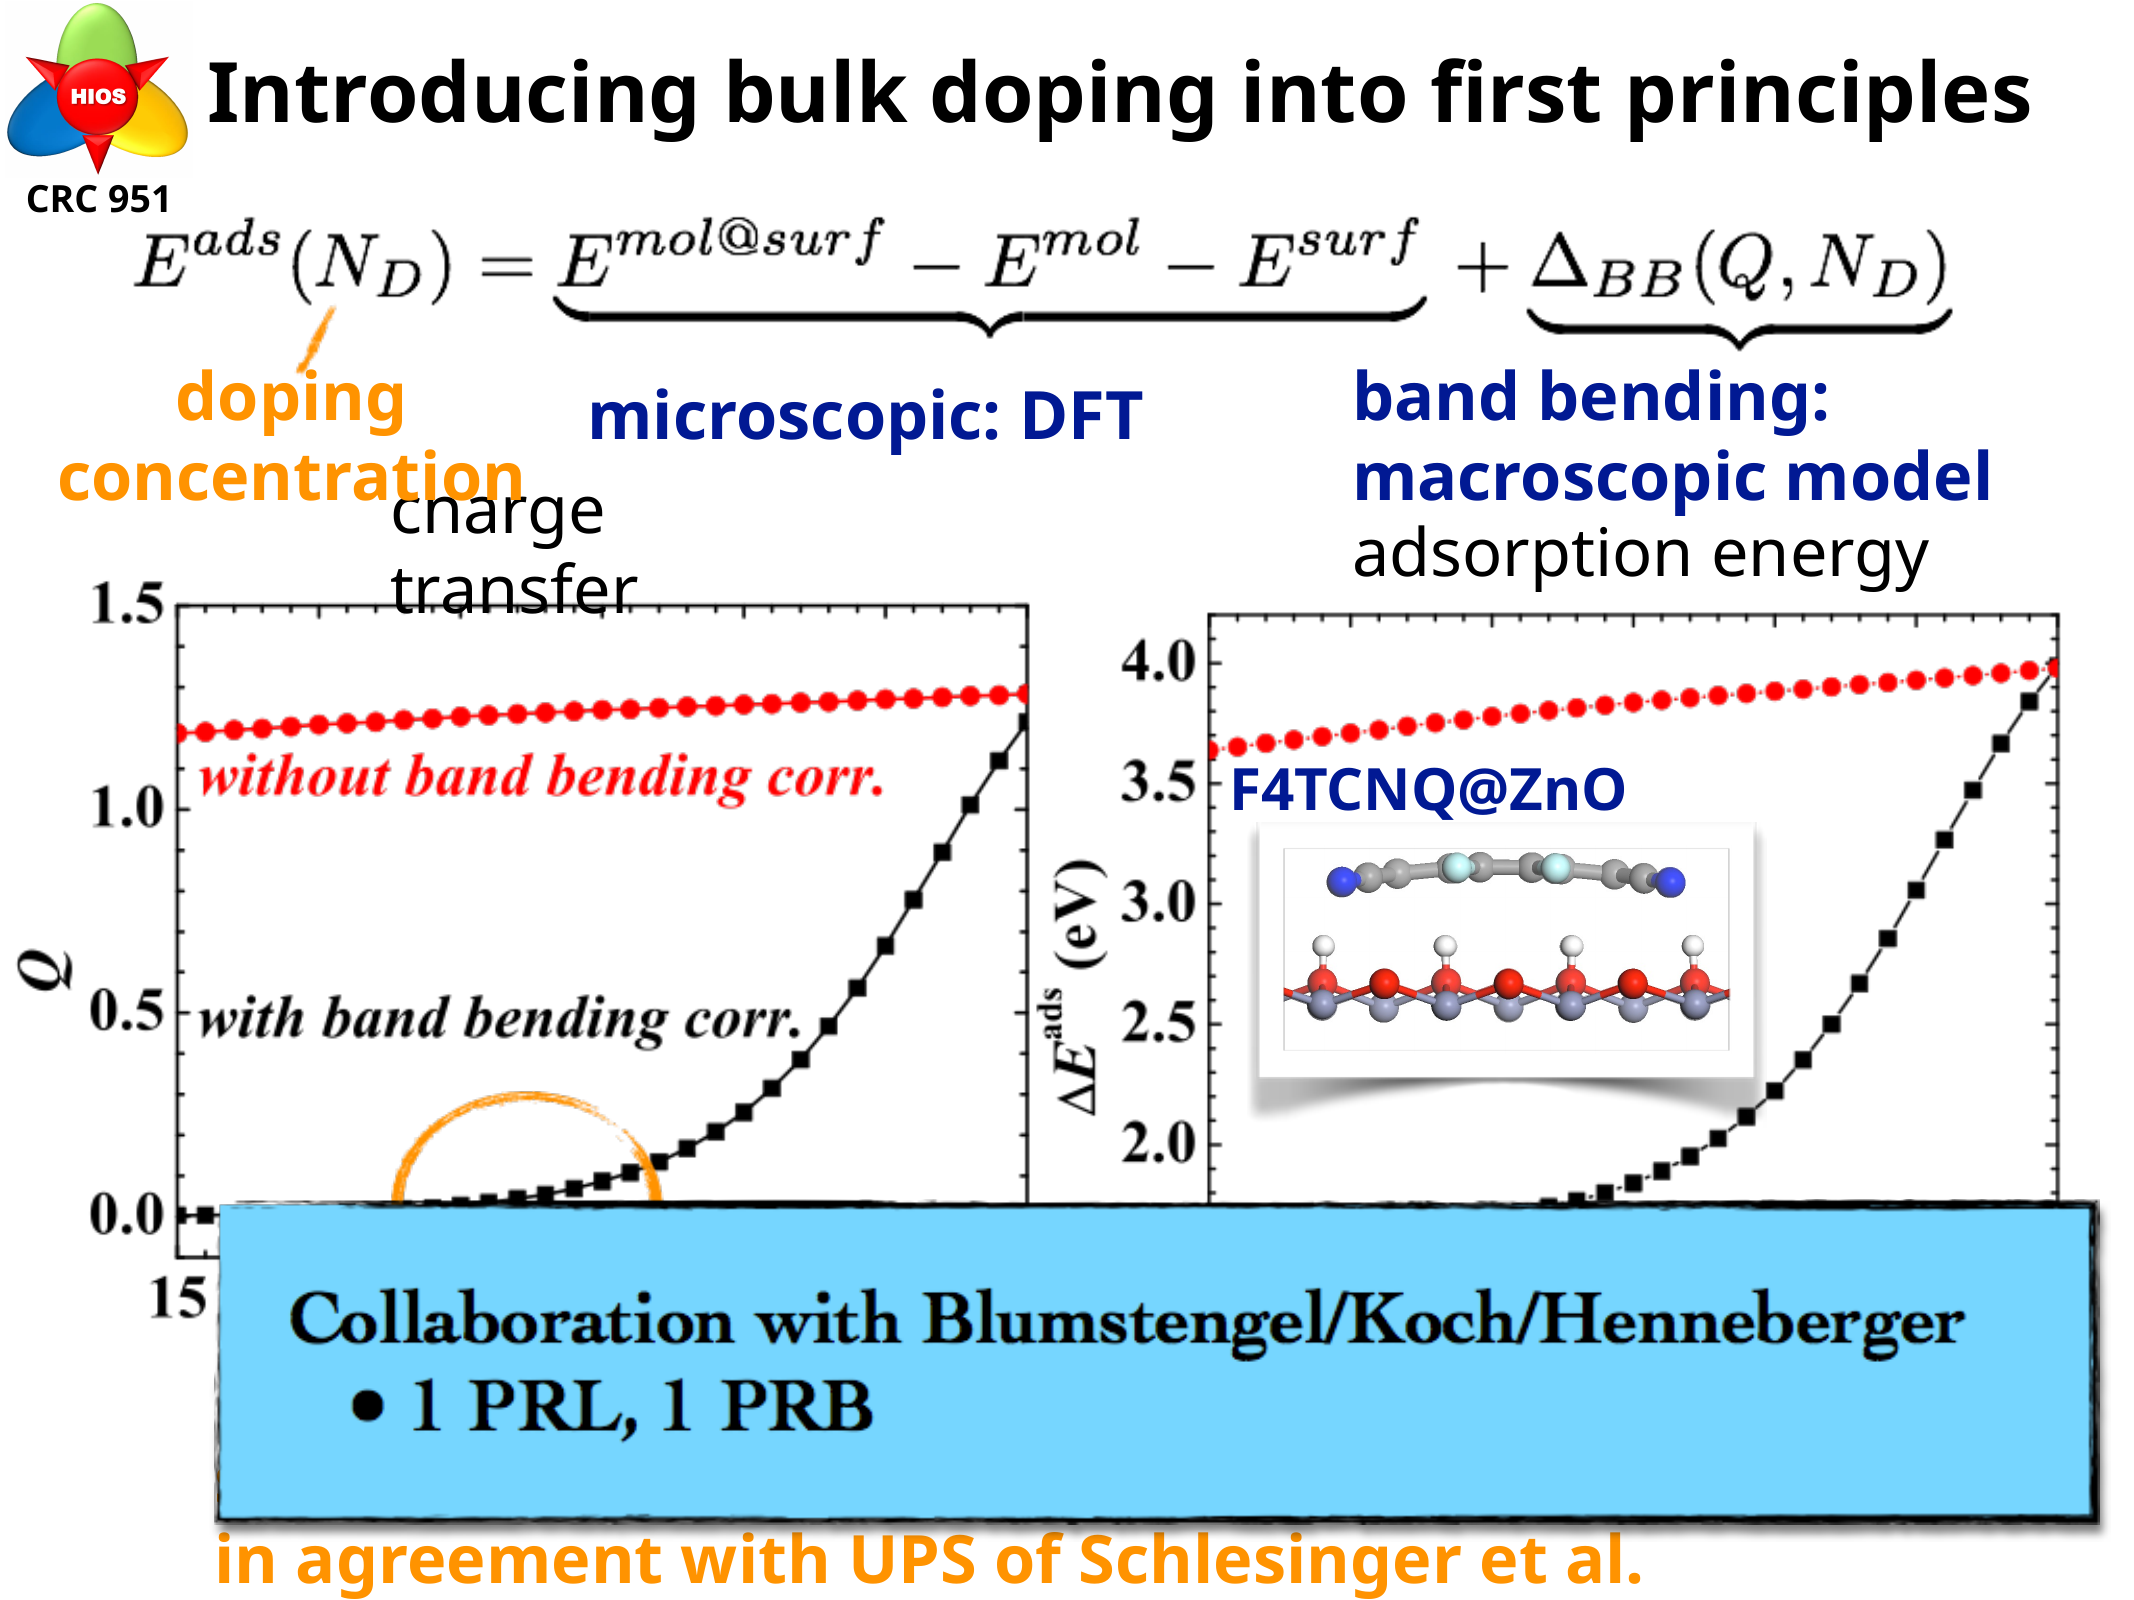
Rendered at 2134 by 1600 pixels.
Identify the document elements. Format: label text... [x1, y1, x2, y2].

picture [5, 1, 193, 178]
picture [10, 557, 2101, 1526]
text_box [1247, 822, 1767, 1128]
picture [122, 196, 1982, 387]
text_box charge transfer [389, 467, 868, 550]
text_box Introducing bulk doping into first principles [114, 0, 2127, 299]
text_box CRC 951 [5, 182, 114, 221]
text_box microscopic: DFT [587, 394, 1259, 453]
text_box doping concentration [10, 353, 573, 514]
text_box band bending: macroscopic model [1352, 353, 2121, 514]
text_box adsorption energy [1352, 509, 1967, 573]
text_box small charge transfer in agreement with UPS of Schlesinger et al. [214, 1538, 1863, 1597]
